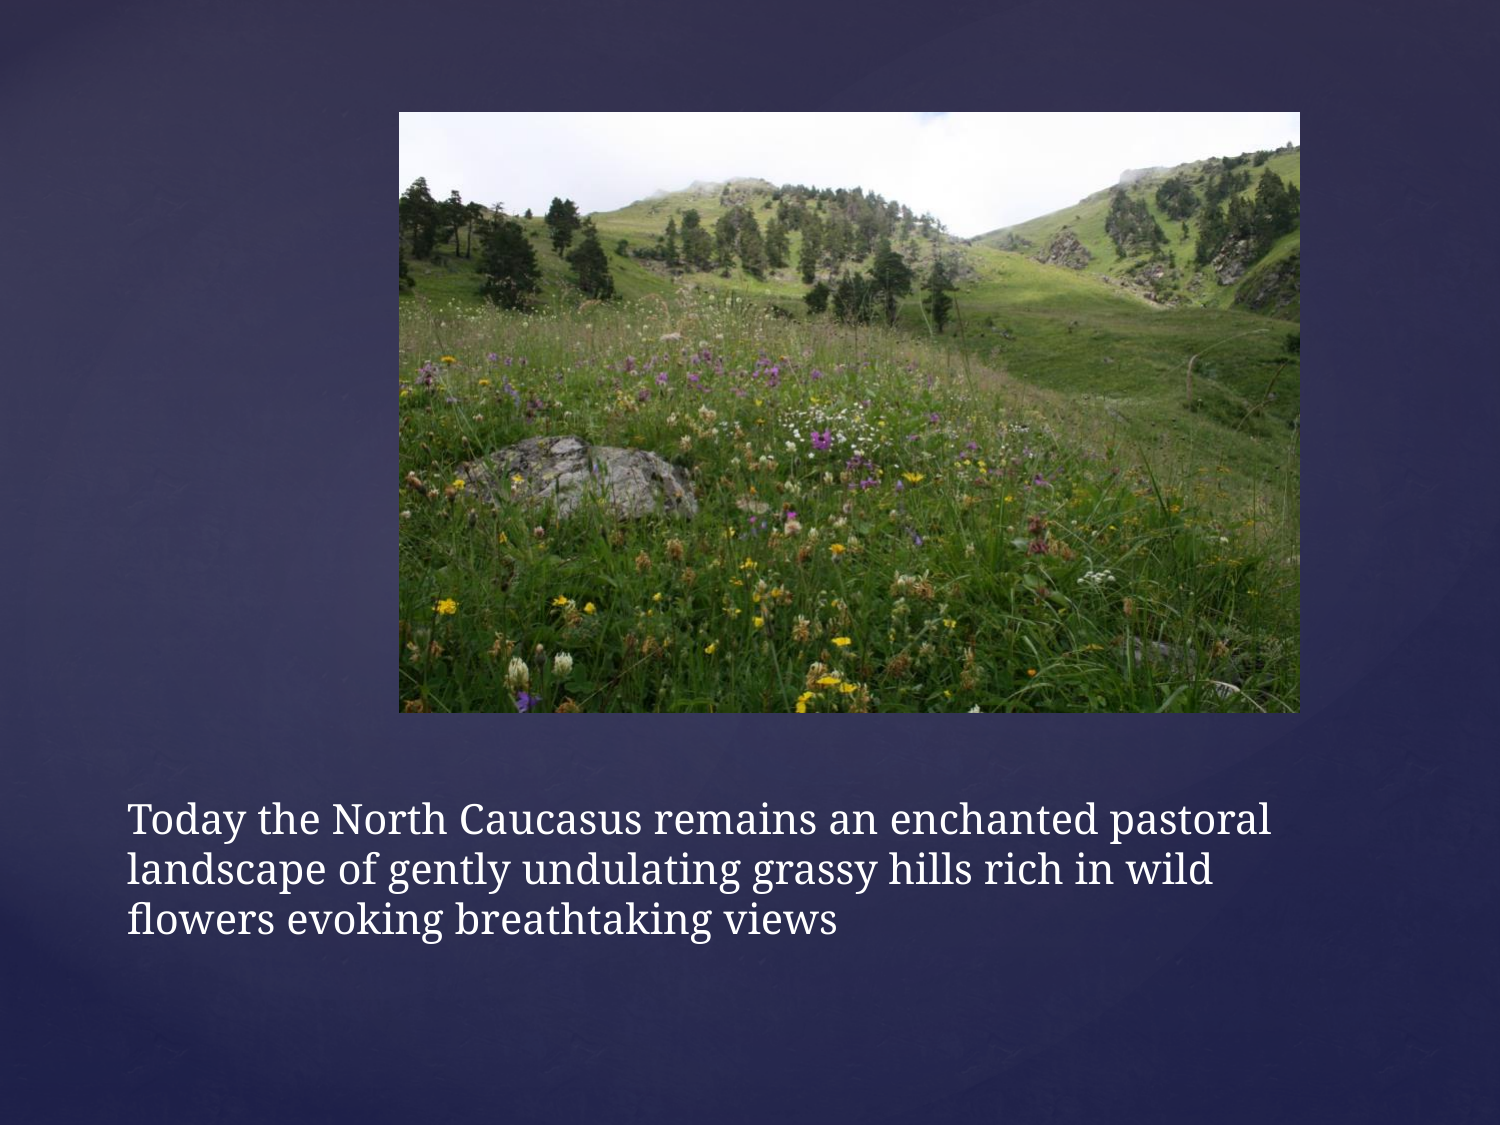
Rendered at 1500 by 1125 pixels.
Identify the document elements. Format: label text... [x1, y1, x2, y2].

title Today the North Caucasus remains an enchanted pastoral landscape of gently undulating grassy hills rich in wild flowers evoking breathtaking views [112, 800, 1350, 950]
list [399, 111, 1301, 713]
